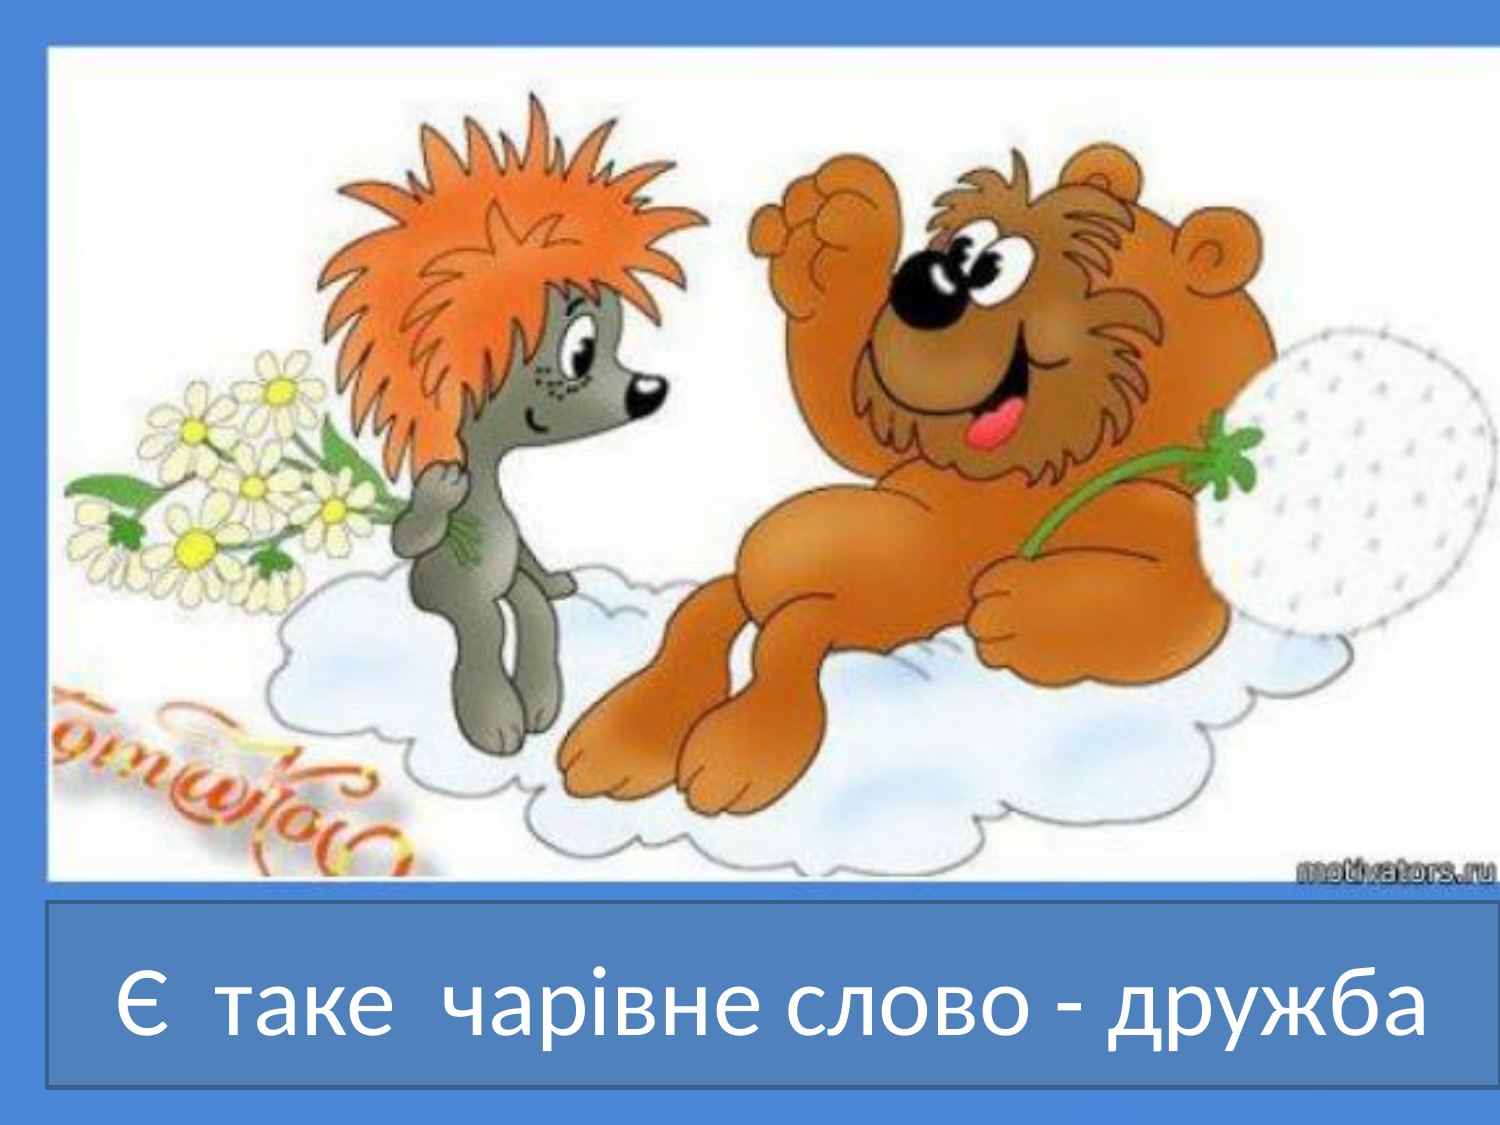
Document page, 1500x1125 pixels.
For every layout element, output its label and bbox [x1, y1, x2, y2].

list [0, 0, 1500, 1125]
